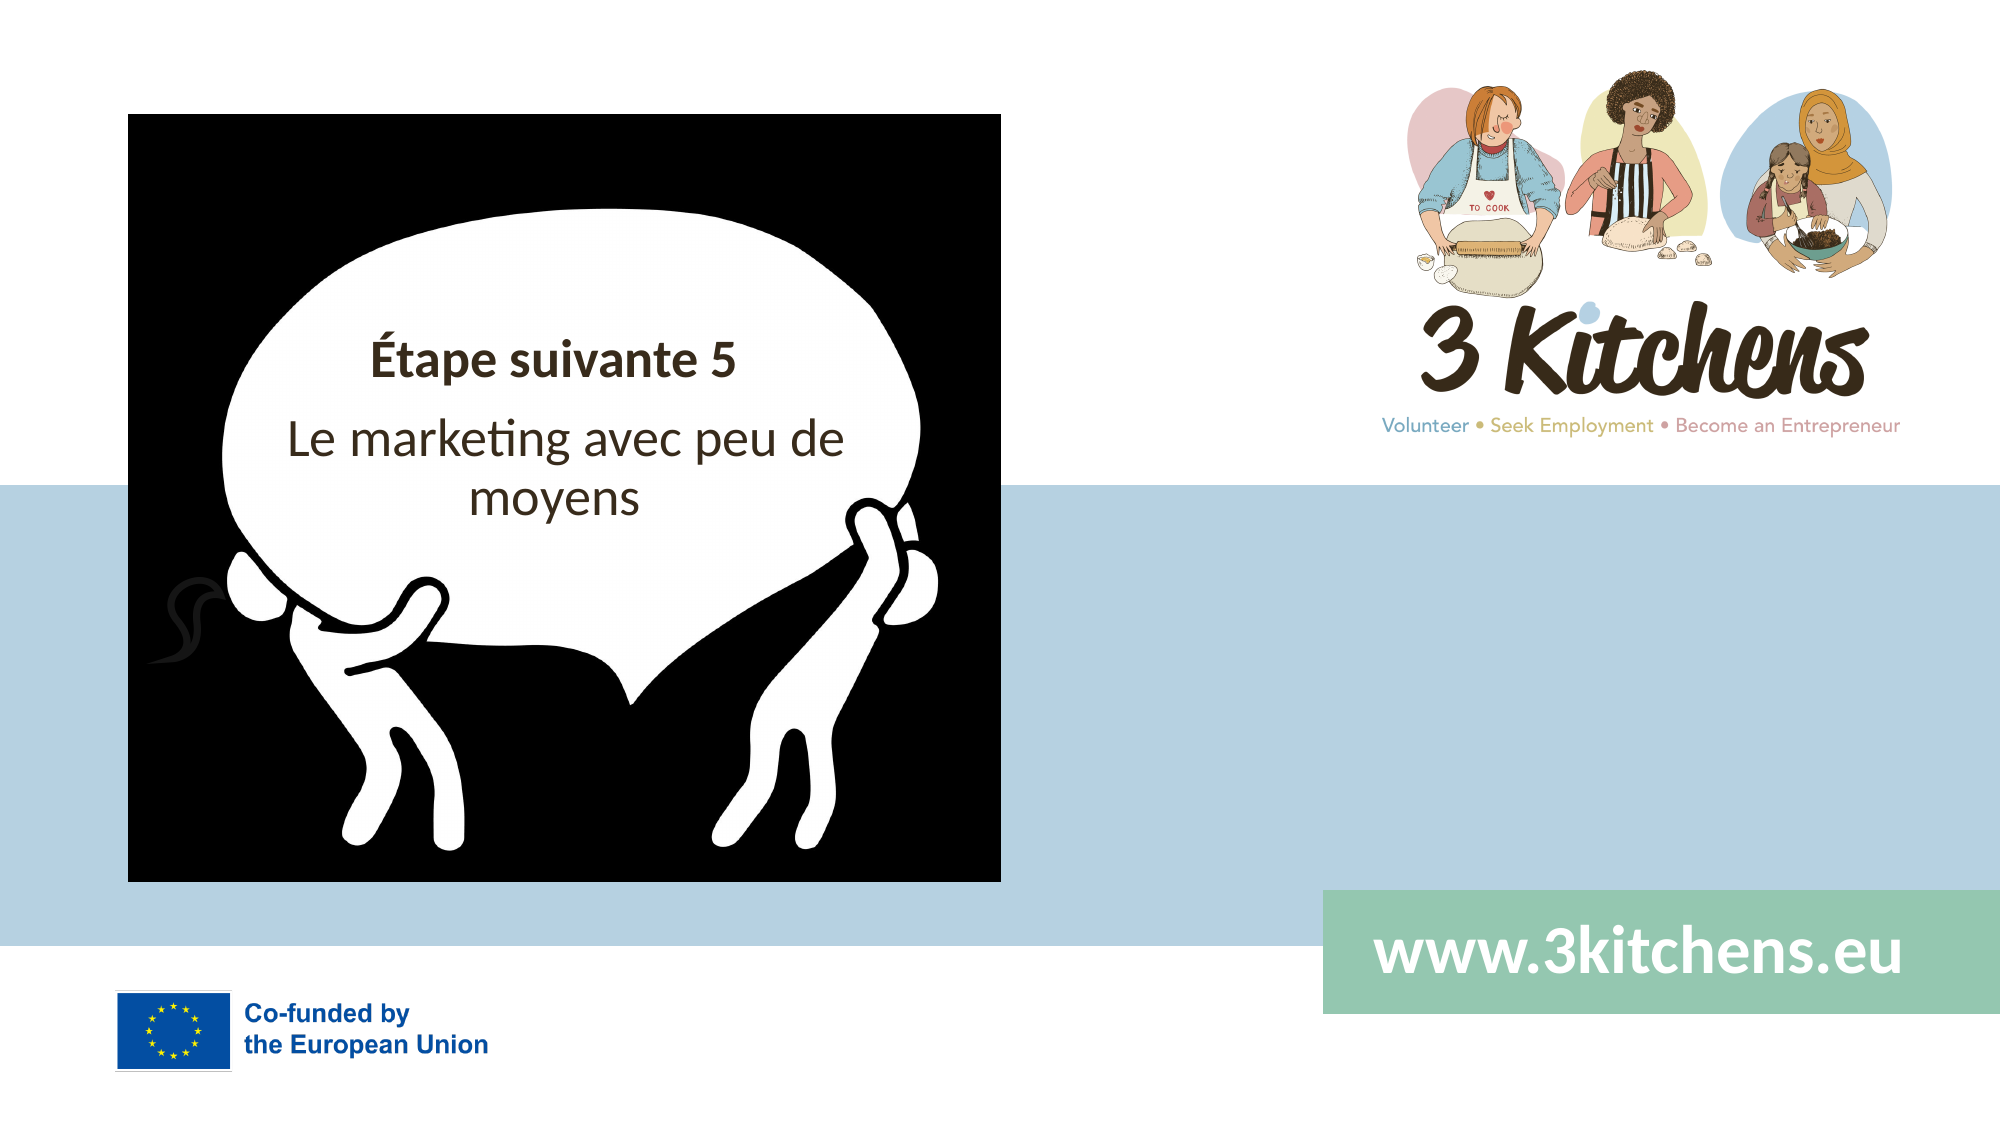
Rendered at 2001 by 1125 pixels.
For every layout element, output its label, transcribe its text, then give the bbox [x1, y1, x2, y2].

picture [1349, 23, 1957, 462]
picture [112, 988, 516, 1074]
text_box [128, 114, 1001, 882]
text_box [1244, 442, 1769, 563]
list www.3kitchens.eu [1323, 891, 1921, 1012]
